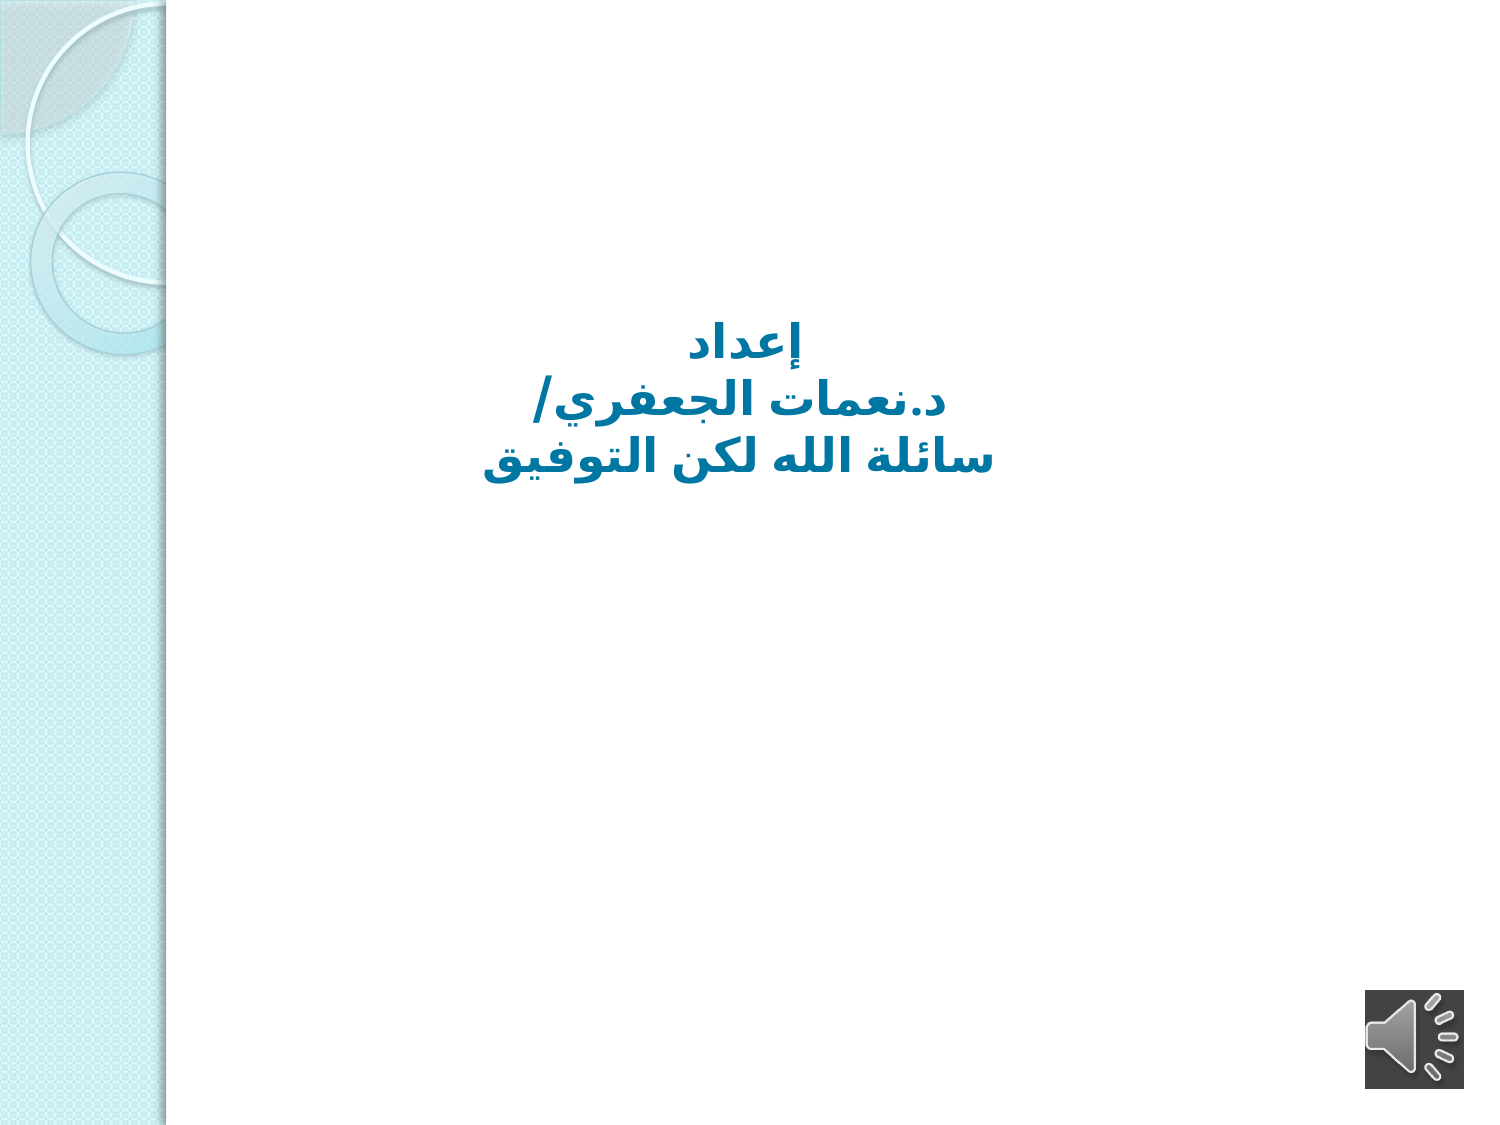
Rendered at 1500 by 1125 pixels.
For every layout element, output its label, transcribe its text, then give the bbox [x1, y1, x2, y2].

picture [1364, 989, 1465, 1090]
title إعداد د.نعمات الجعفري/ سائلة الله لكن التوفيق [64, 302, 1415, 491]
